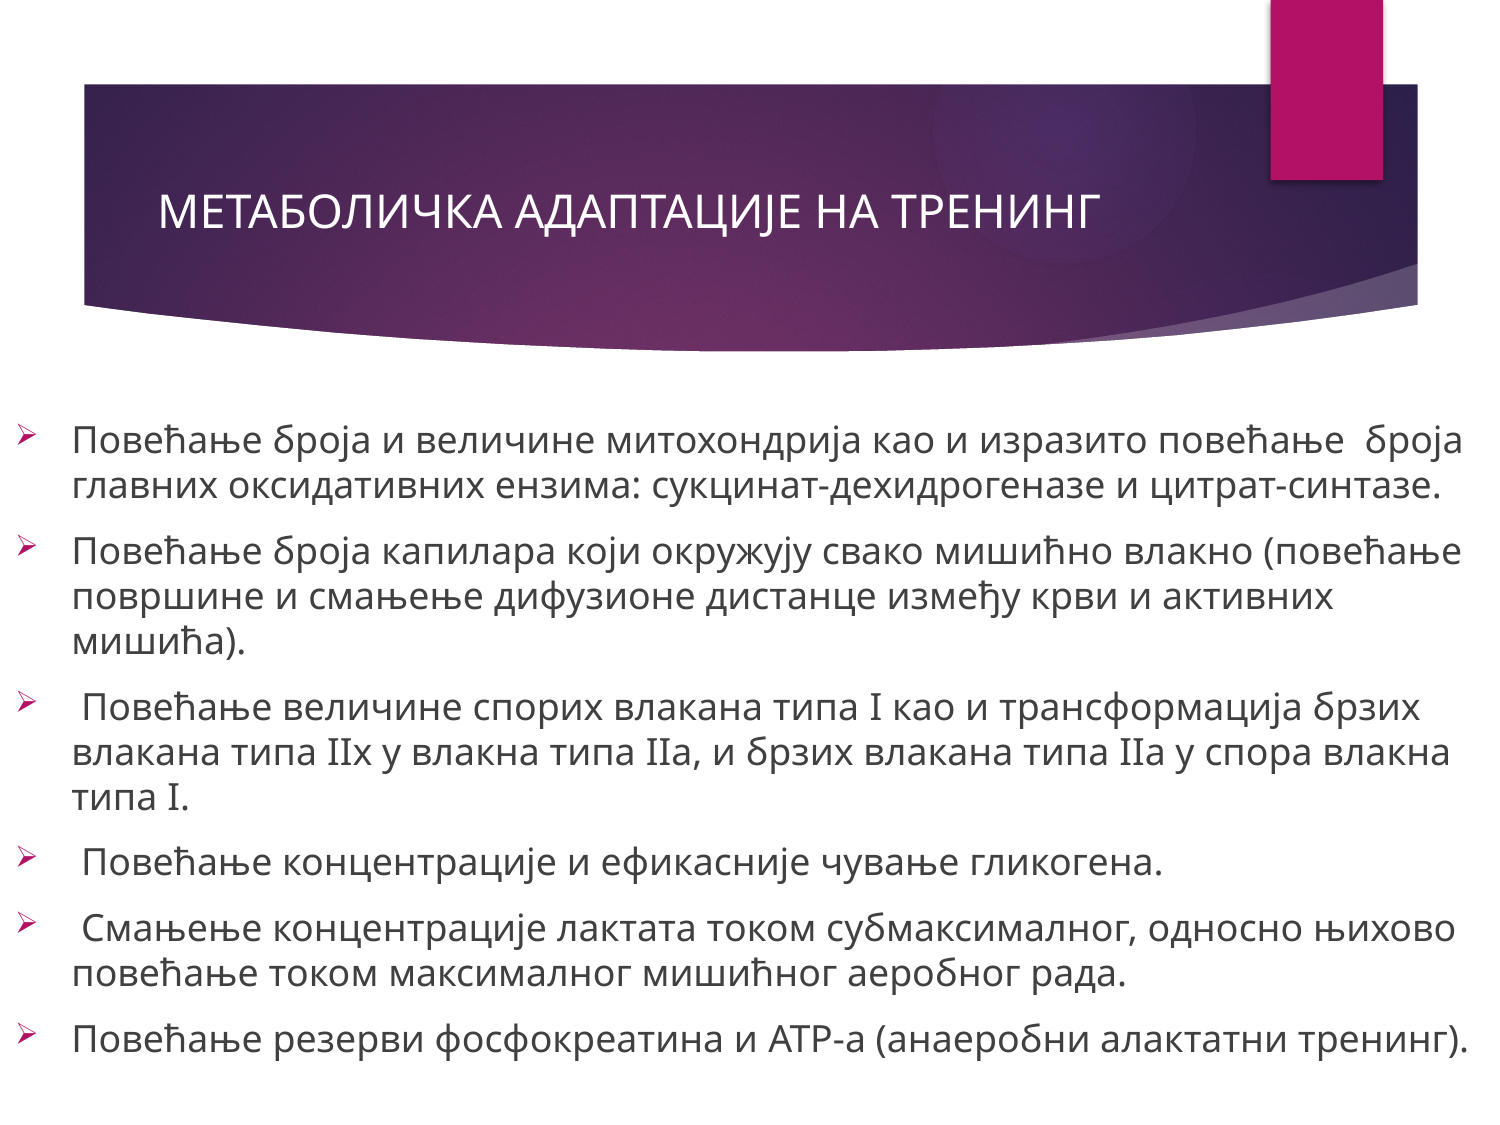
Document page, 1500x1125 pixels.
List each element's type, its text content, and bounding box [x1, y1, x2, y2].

list Повећање броја и величине митохондрија као и изразито повећање броја главних оксидативних ензима: сукцинат-дехидрогеназе и цитрат-синтазе. Повећање броја капилара који окружују свако мишићно влакно (повећање површине и смањење дифузионе дистанце између крви и активних мишића). Повећање величине спорих влакана типа I као и трансформација брзих влакана типа IIx у влакна типа IIа, и брзих влакана типа IIа у спора влакна типа I. Повећање концентрације и ефикасније чување гликогена. Смањење концентрације лактата током субмаксималног, односно њихово повећање током максималног мишићног аеробног рада. Повећање резерви фосфокреатина и ATP-а (анаеробни алактатни тренинг). [0, 408, 1500, 1106]
title МЕТАБОЛИЧКА АДАПТАЦИЈЕ НА ТРЕНИНГ [142, 152, 1183, 269]
